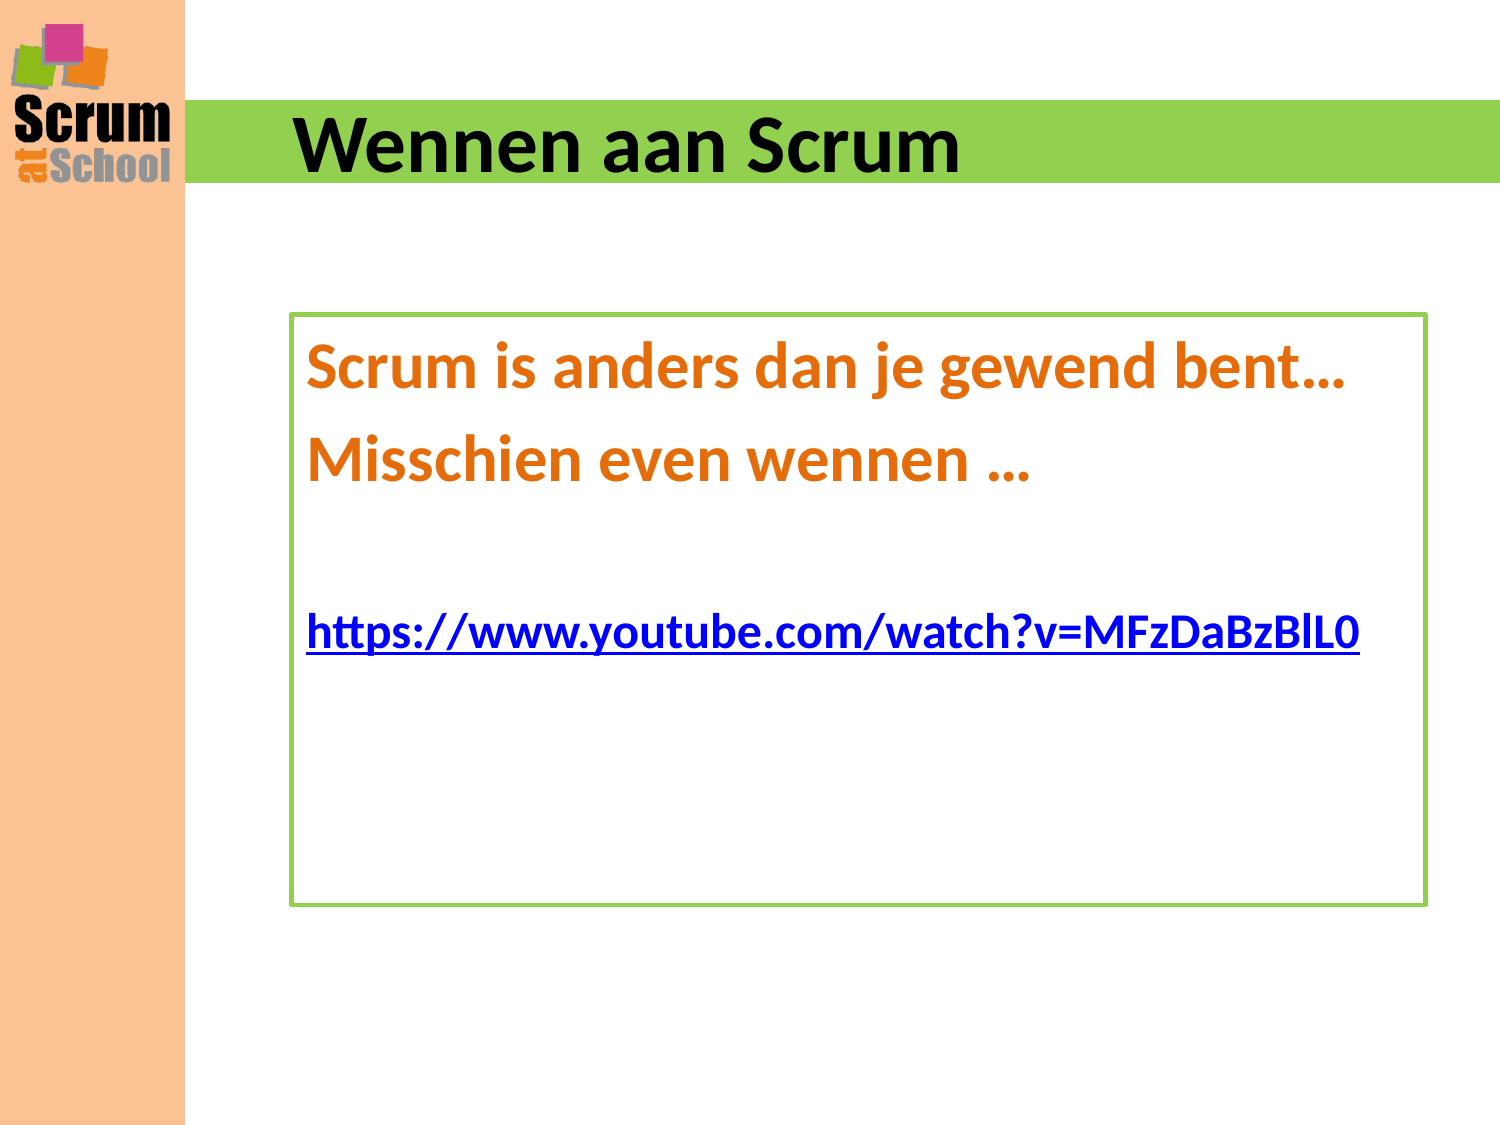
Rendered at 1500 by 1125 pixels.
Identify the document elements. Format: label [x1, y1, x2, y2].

text_box [0, 0, 1500, 1125]
